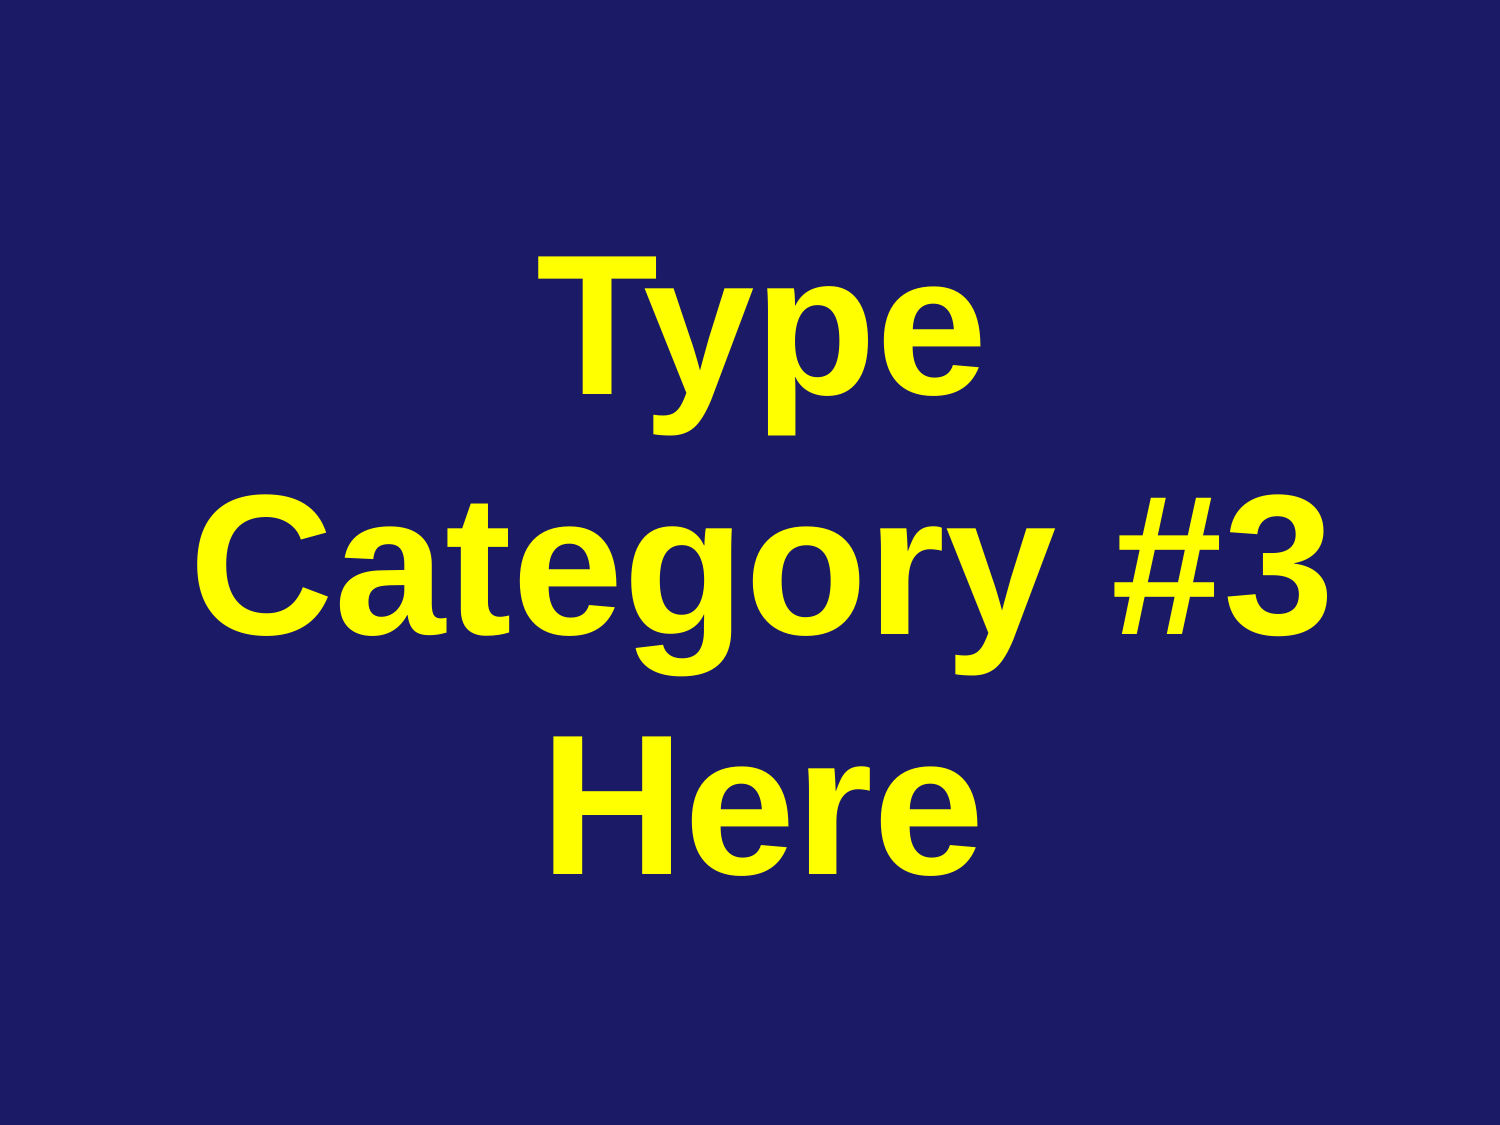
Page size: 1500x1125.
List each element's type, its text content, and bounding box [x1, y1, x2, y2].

text_box Type Category #3 Here [174, 187, 1350, 923]
